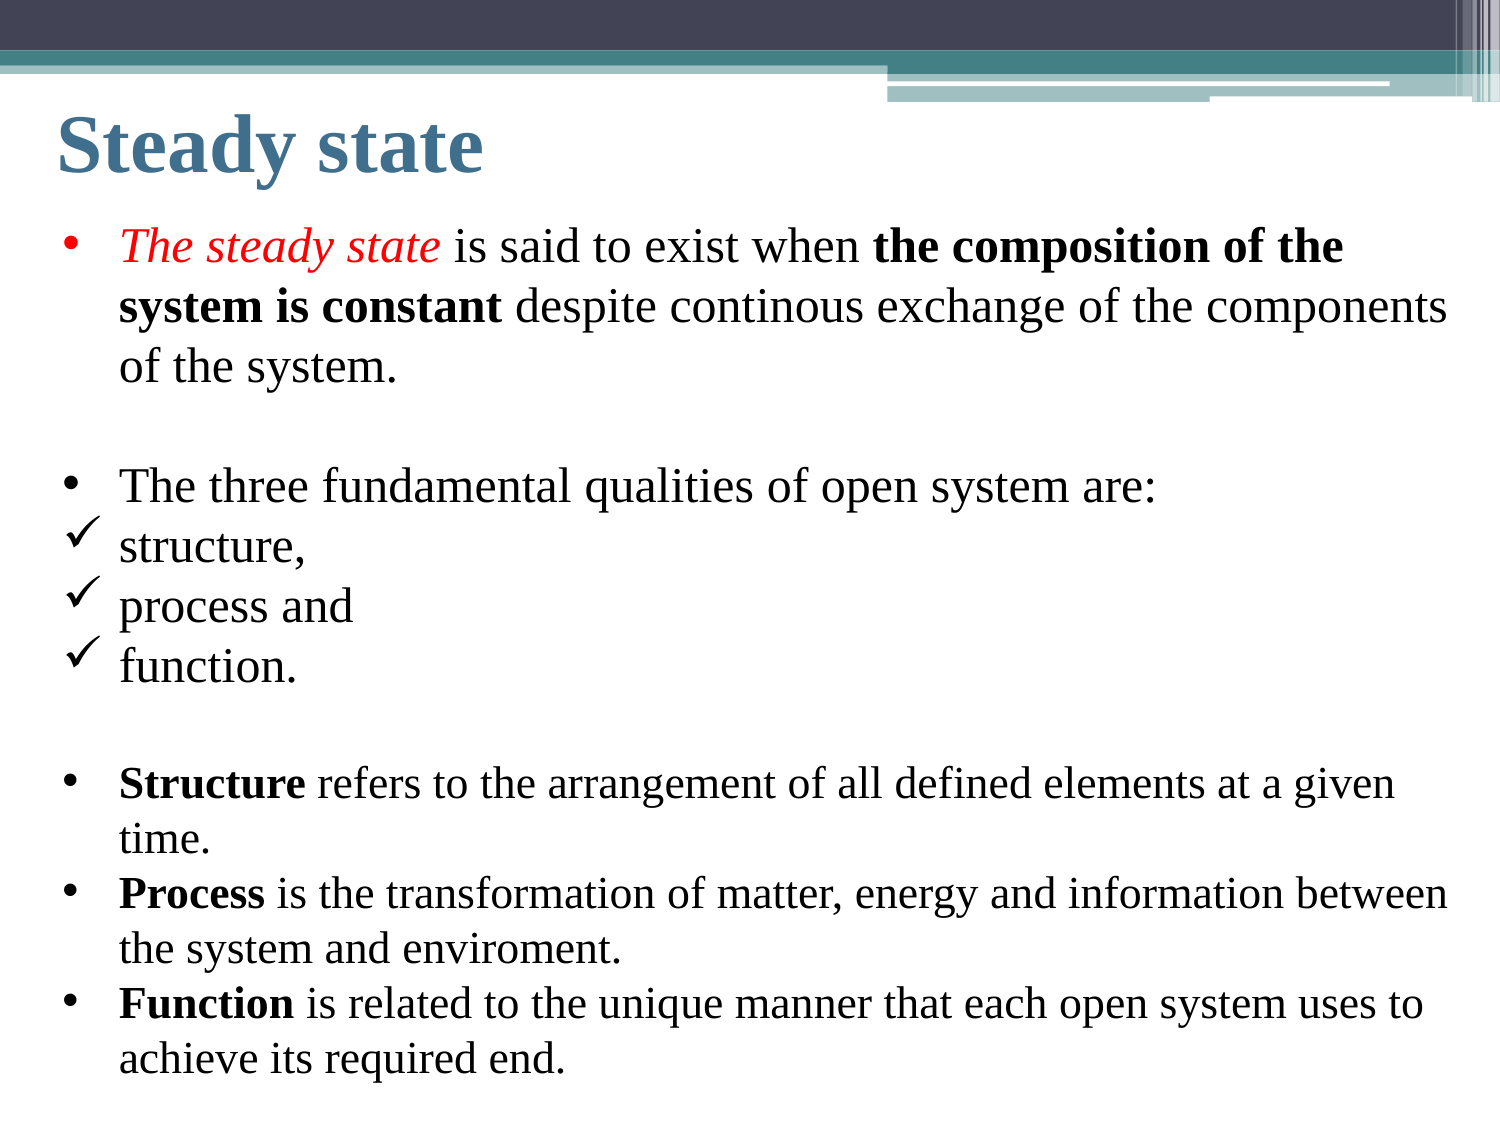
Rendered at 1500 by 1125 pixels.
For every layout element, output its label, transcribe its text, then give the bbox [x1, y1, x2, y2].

list The steady state is said to exist when the composition of the system is constant despite continous exchange of the components of the system. The three fundamental qualities of open system are: structure, process and function. Structure refers to the arrangement of all defined elements at a given time. Process is the transformation of matter, energy and information between the system and enviroment. Function is related to the unique manner that each open system uses to achieve its required end. [62, 212, 1462, 1125]
title Steady state [56, 88, 1444, 194]
